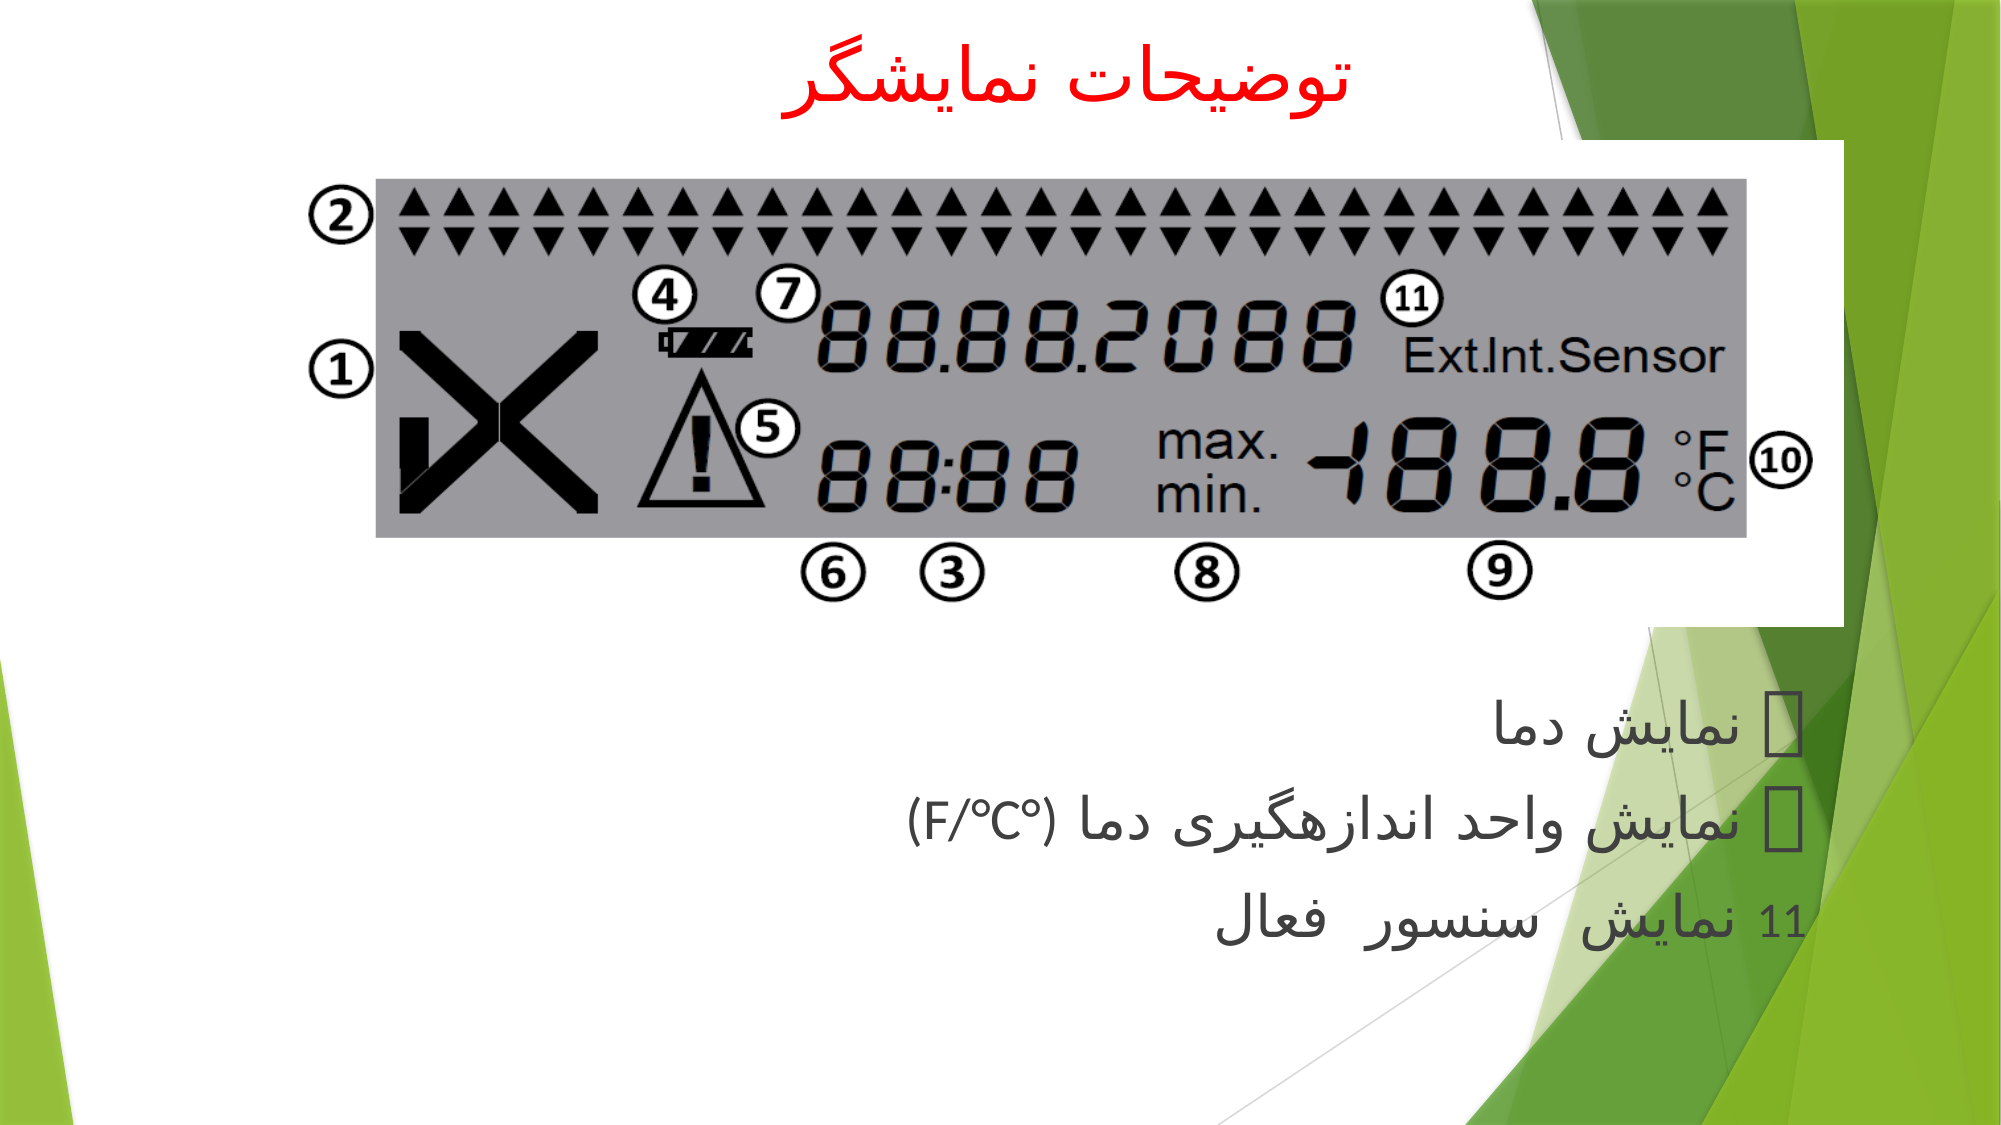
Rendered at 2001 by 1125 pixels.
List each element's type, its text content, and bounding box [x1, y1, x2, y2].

picture [293, 139, 1845, 628]
text_box 11 نمایش سنسور فعال [1084, 871, 1822, 949]
text_box  نمایش دما [1258, 662, 1822, 756]
text_box  نمایش واحد اندازه­گیری دما (°F/°C) [763, 756, 1822, 854]
title توضیحات نمایشگر [338, 19, 1800, 134]
